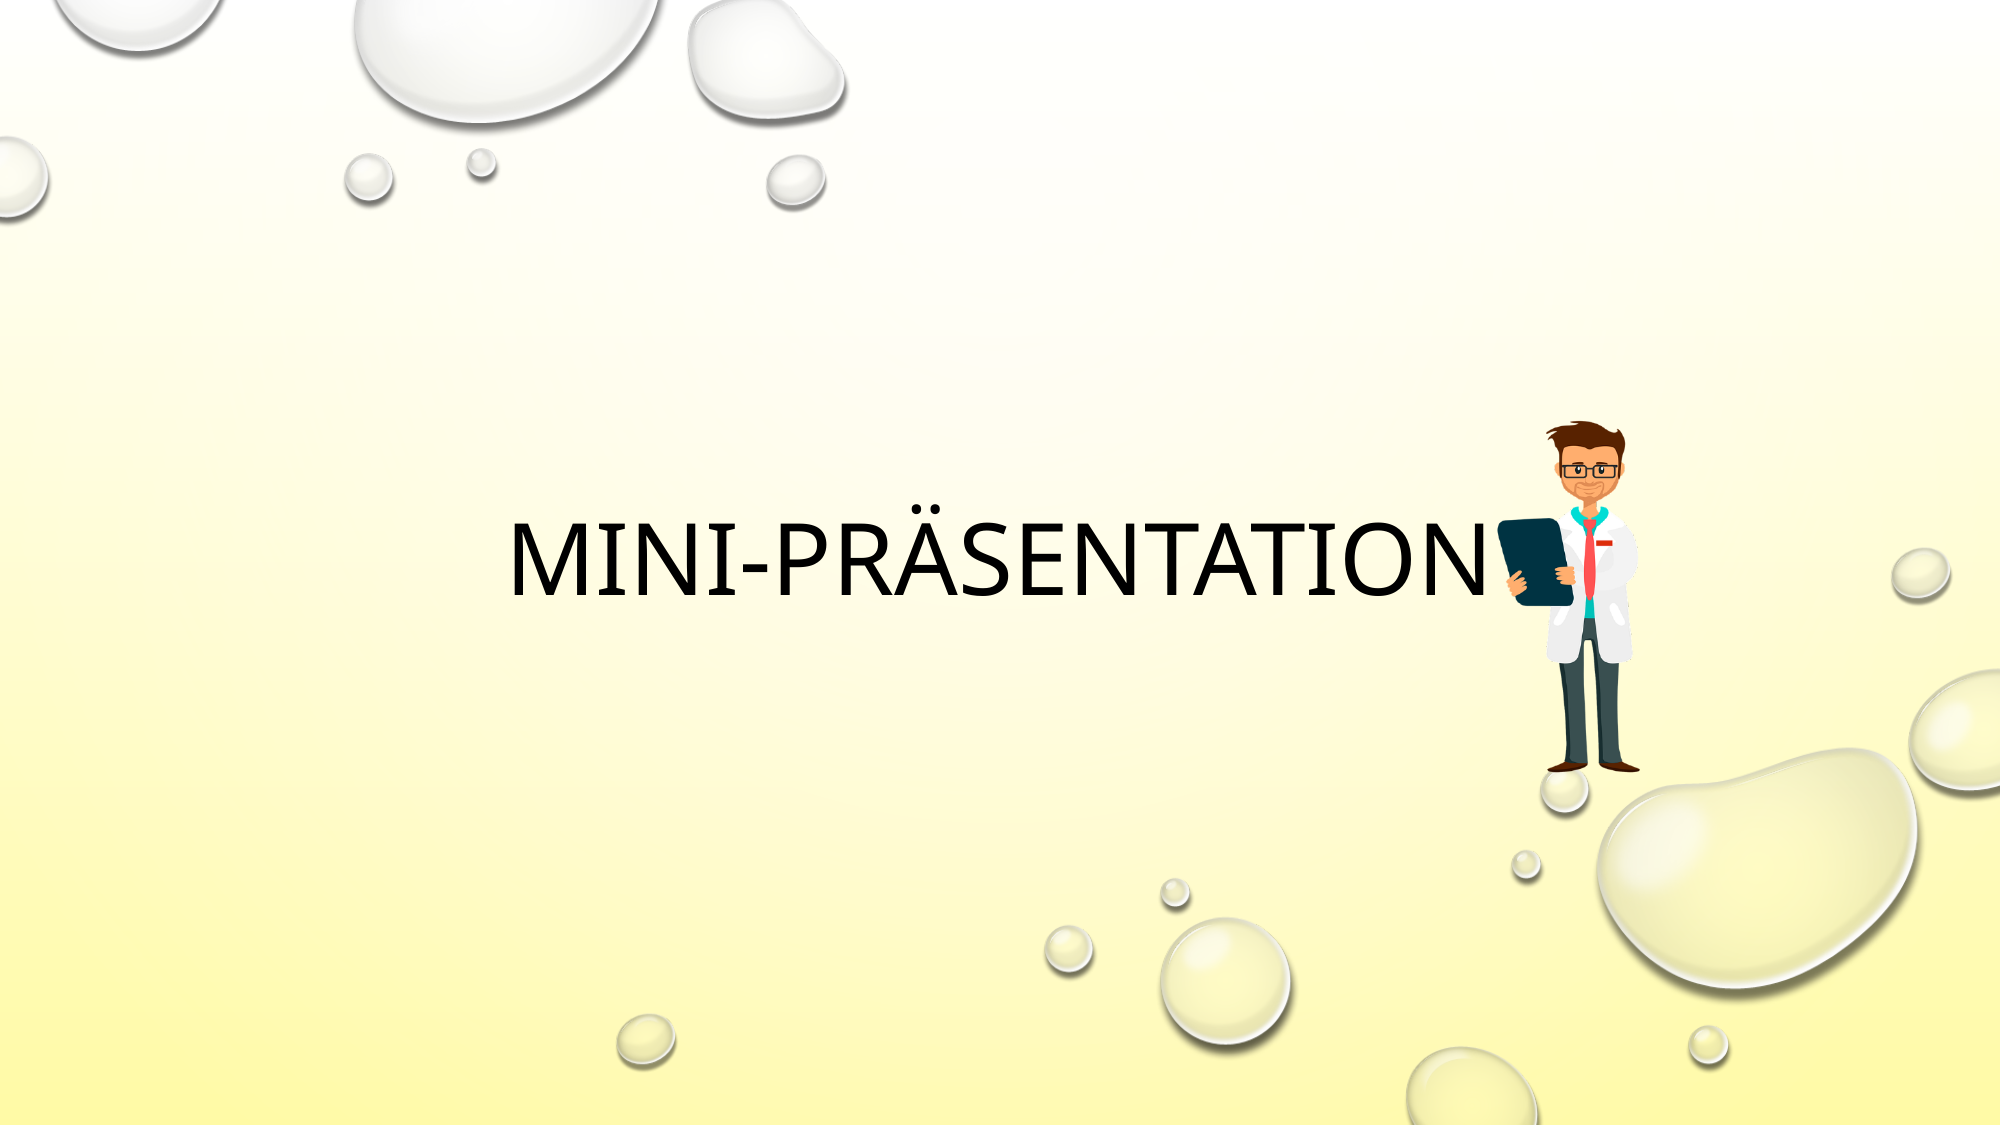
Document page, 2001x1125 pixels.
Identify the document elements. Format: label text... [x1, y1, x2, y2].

picture [0, 0, 2000, 1125]
title Mini-Präsentation [287, 213, 1713, 625]
